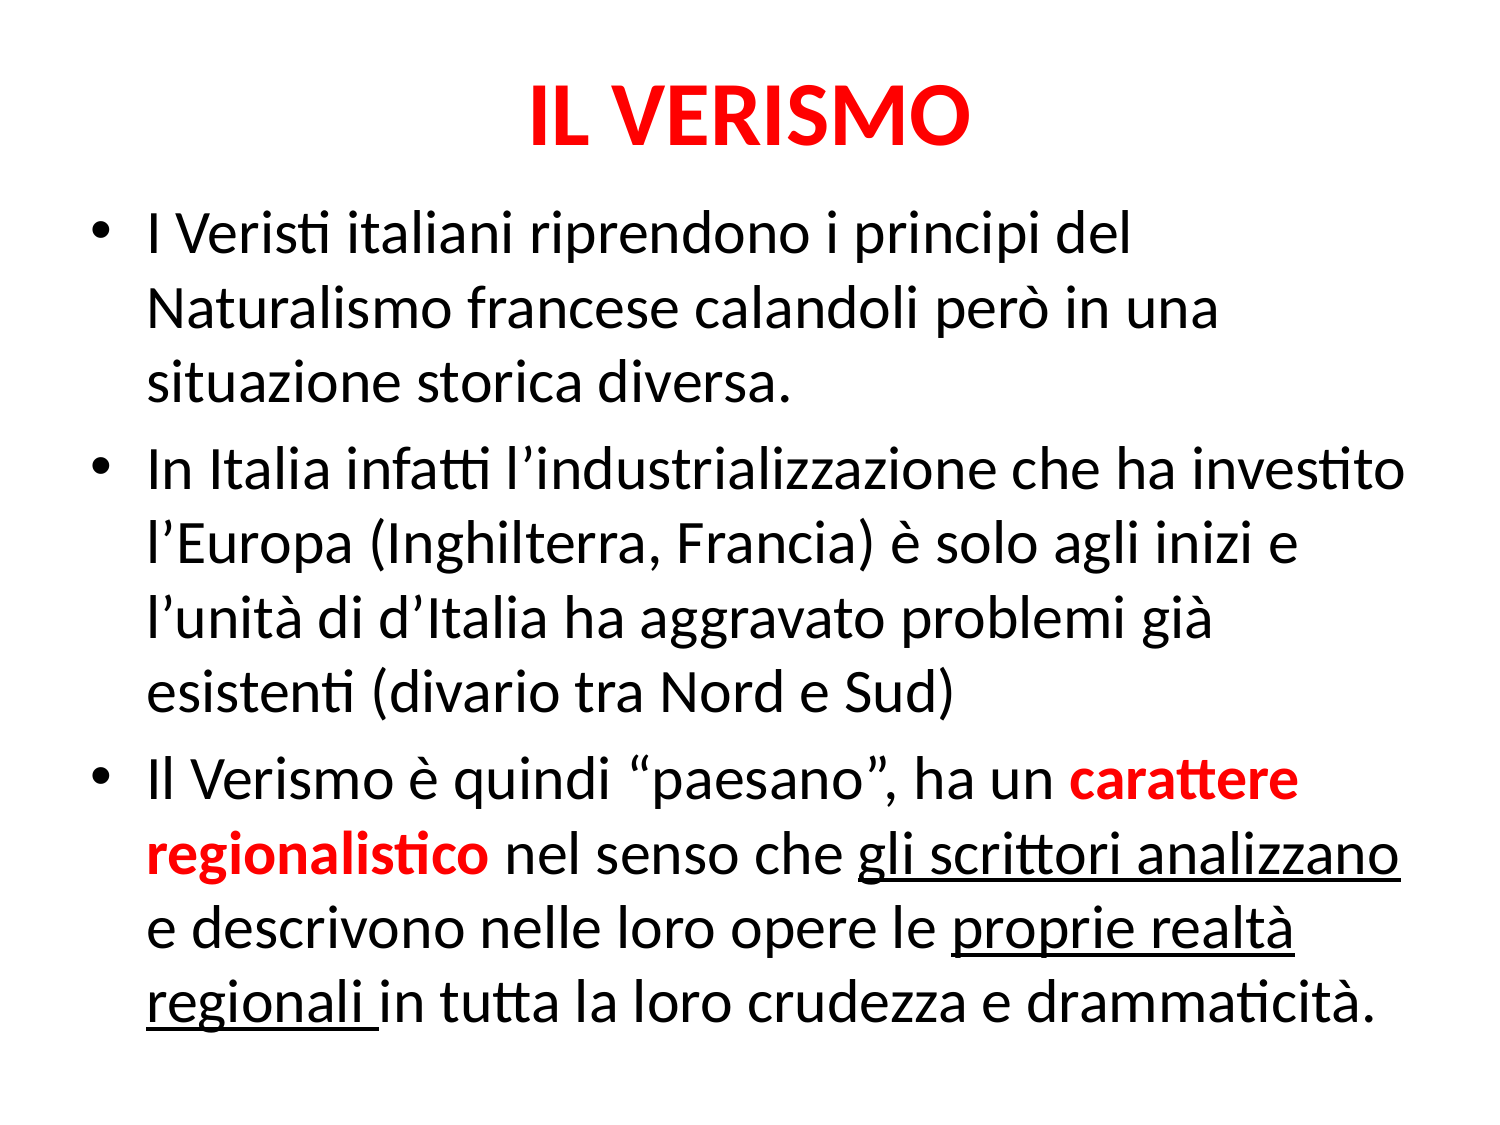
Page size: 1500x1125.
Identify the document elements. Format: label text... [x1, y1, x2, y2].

title IL VERISMO [75, 45, 1425, 173]
list I Veristi italiani riprendono i principi del Naturalismo francese calandoli però in una situazione storica diversa. In Italia infatti l’industrializzazione che ha investito l’Europa (Inghilterra, Francia) è solo agli inizi e l’unità di d’Italia ha aggravato problemi già esistenti (divario tra Nord e Sud) Il Verismo è quindi “paesano”, ha un carattere regionalistico nel senso che gli scrittori analizzano e descrivono nelle loro opere le proprie realtà regionali in tutta la loro crudezza e drammaticità. [75, 184, 1425, 1059]
